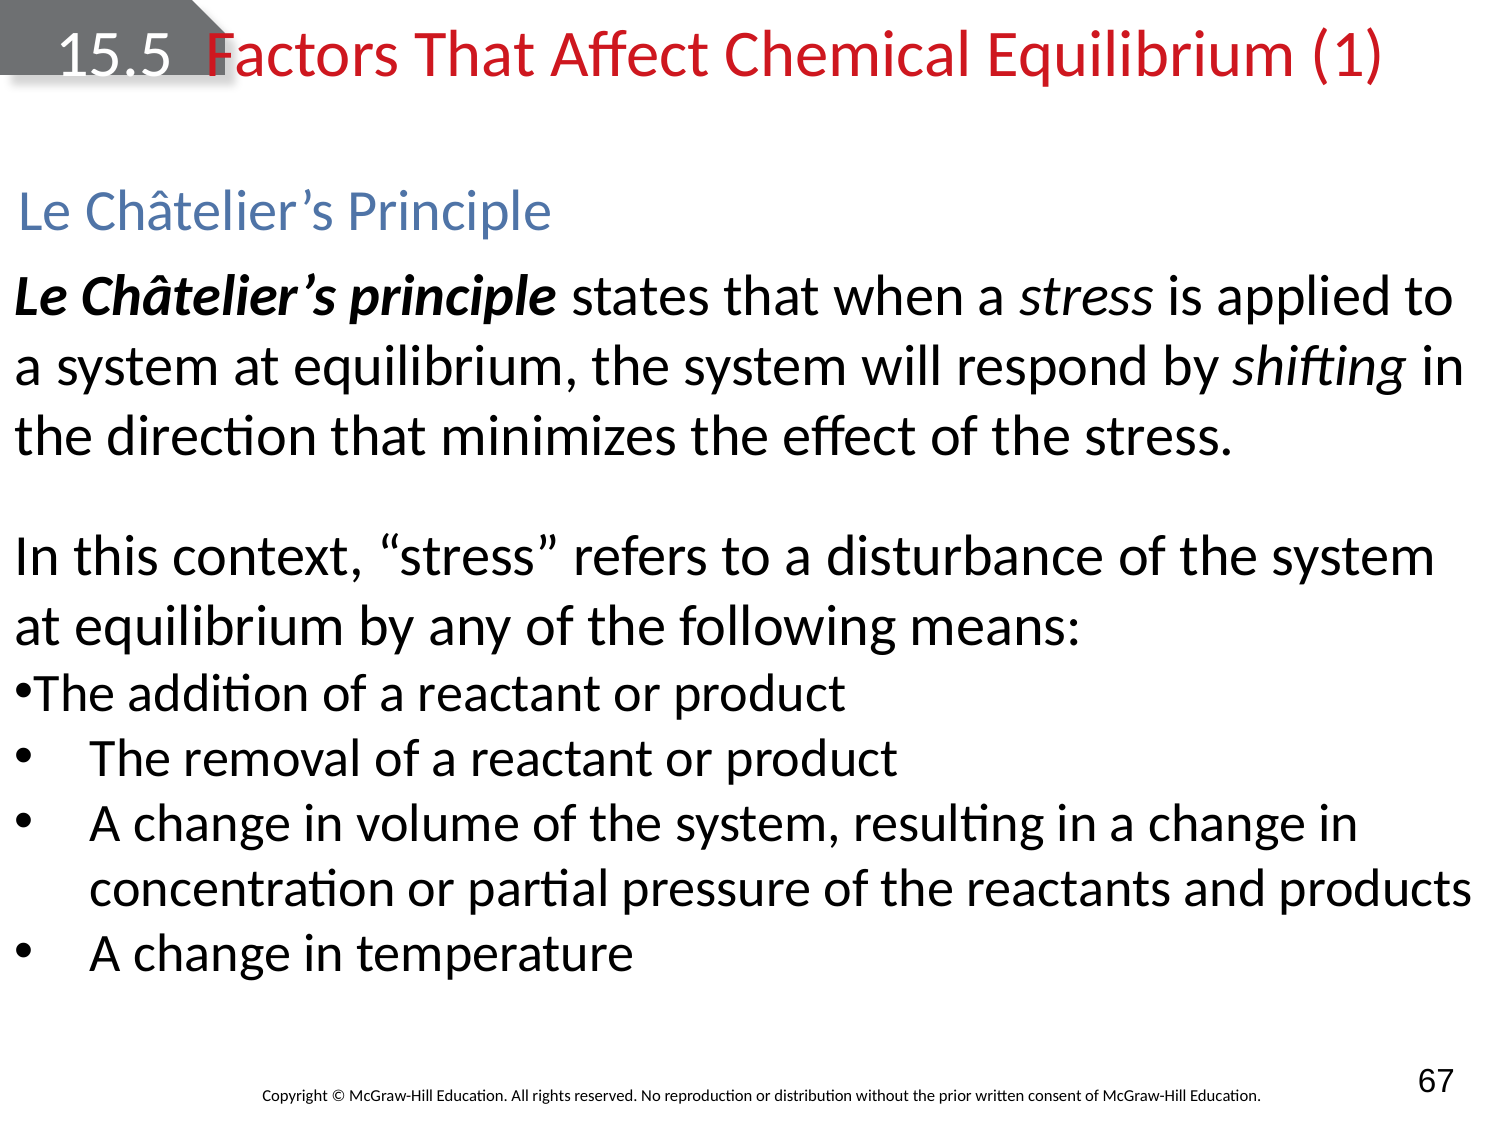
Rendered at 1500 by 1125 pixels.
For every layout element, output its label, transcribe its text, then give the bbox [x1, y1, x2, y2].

title 15.5 Factors That Affect Chemical Equilibrium (1) [3, 2, 1488, 100]
list Le Châtelier’s principle states that when a stress is applied to a system at equilibrium, the system will respond by shifting in the direction that minimizes the effect of the stress. In this context, “stress” refers to a disturbance of the system at equilibrium by any of the following means: The addition of a reactant or product The removal of a reactant or product A change in volume of the system, resulting in a change in concentration or partial pressure of the reactants and products A change in temperature [0, 249, 1497, 1063]
list Le Châtelier’s Principle [3, 164, 1500, 265]
